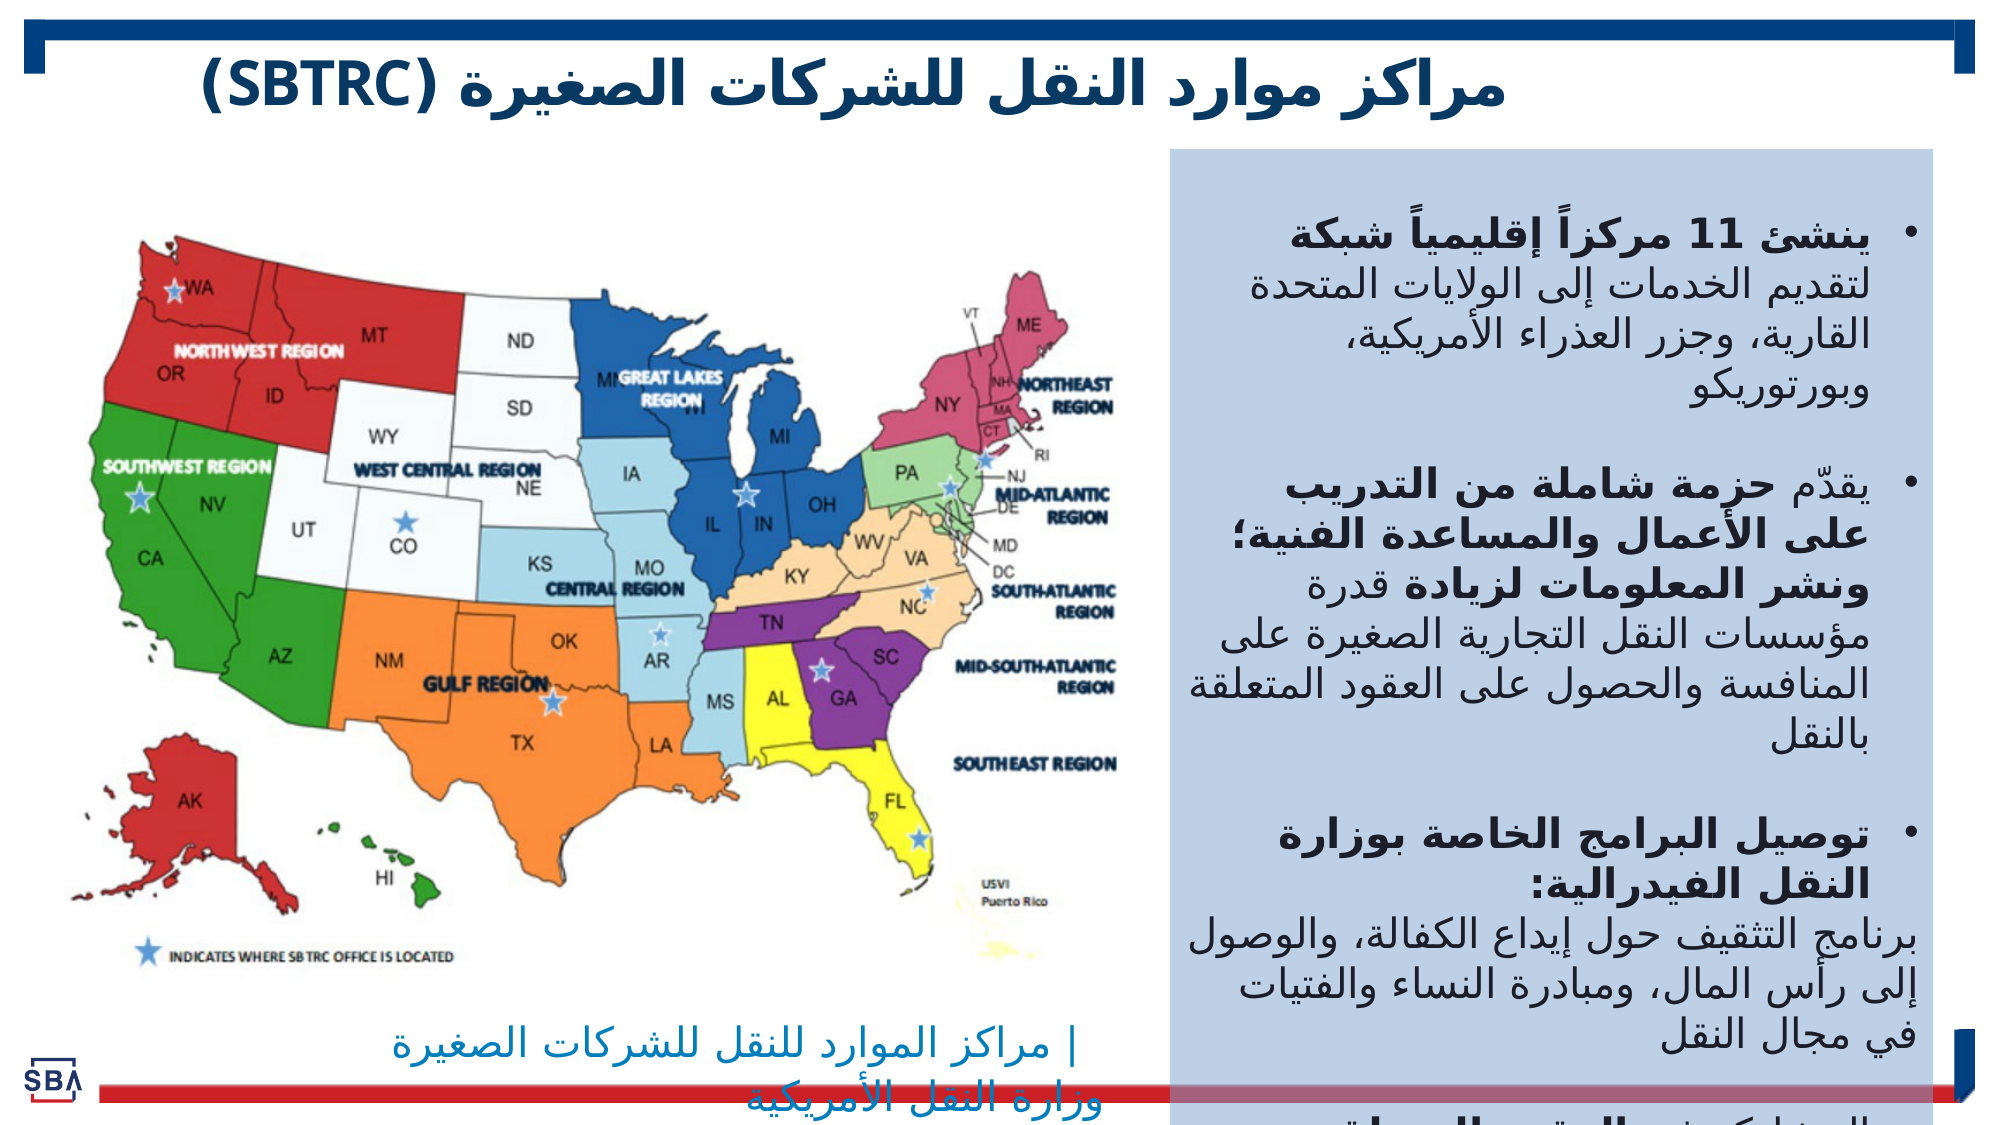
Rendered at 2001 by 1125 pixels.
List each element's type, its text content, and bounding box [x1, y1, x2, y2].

text_box مراكز الموارد للنقل للشركات الصغيرة | وزارة النقل الأمريكية [40, 1004, 1174, 1125]
text_box ينشئ 11 مركزاً إقليمياً شبكة لتقديم الخدمات إلى الولايات المتحدة القارية، وجزر العذراء الأمريكية، وبورتوريكو يقدّم حزمة شاملة من التدريب على الأعمال والمساعدة الفنية؛ ونشر المعلومات لزيادة قدرة مؤسسات النقل التجارية الصغيرة على المنافسة والحصول على العقود المتعلقة بالنقل توصيل البرامج الخاصة بوزارة النقل الفيدرالية: برنامج التثقيف حول إيداع الكفالة، والوصول إلى رأس المال، ومبادرة النساء والفتيات في مجال النقل المشاركة في العقود المتعلقة بالنقل والمشروعات الممولة من قانون البنية التحتية المشترك بين الحزبين من خلال تعزيز العلاقات الرئيسية مع المقاولين وأصحاب المصلحة الرئيسيين [1169, 148, 1934, 1125]
title مراكز موارد النقل للشركات الصغيرة (SBTRC) [83, 0, 1629, 180]
picture [66, 234, 1117, 980]
